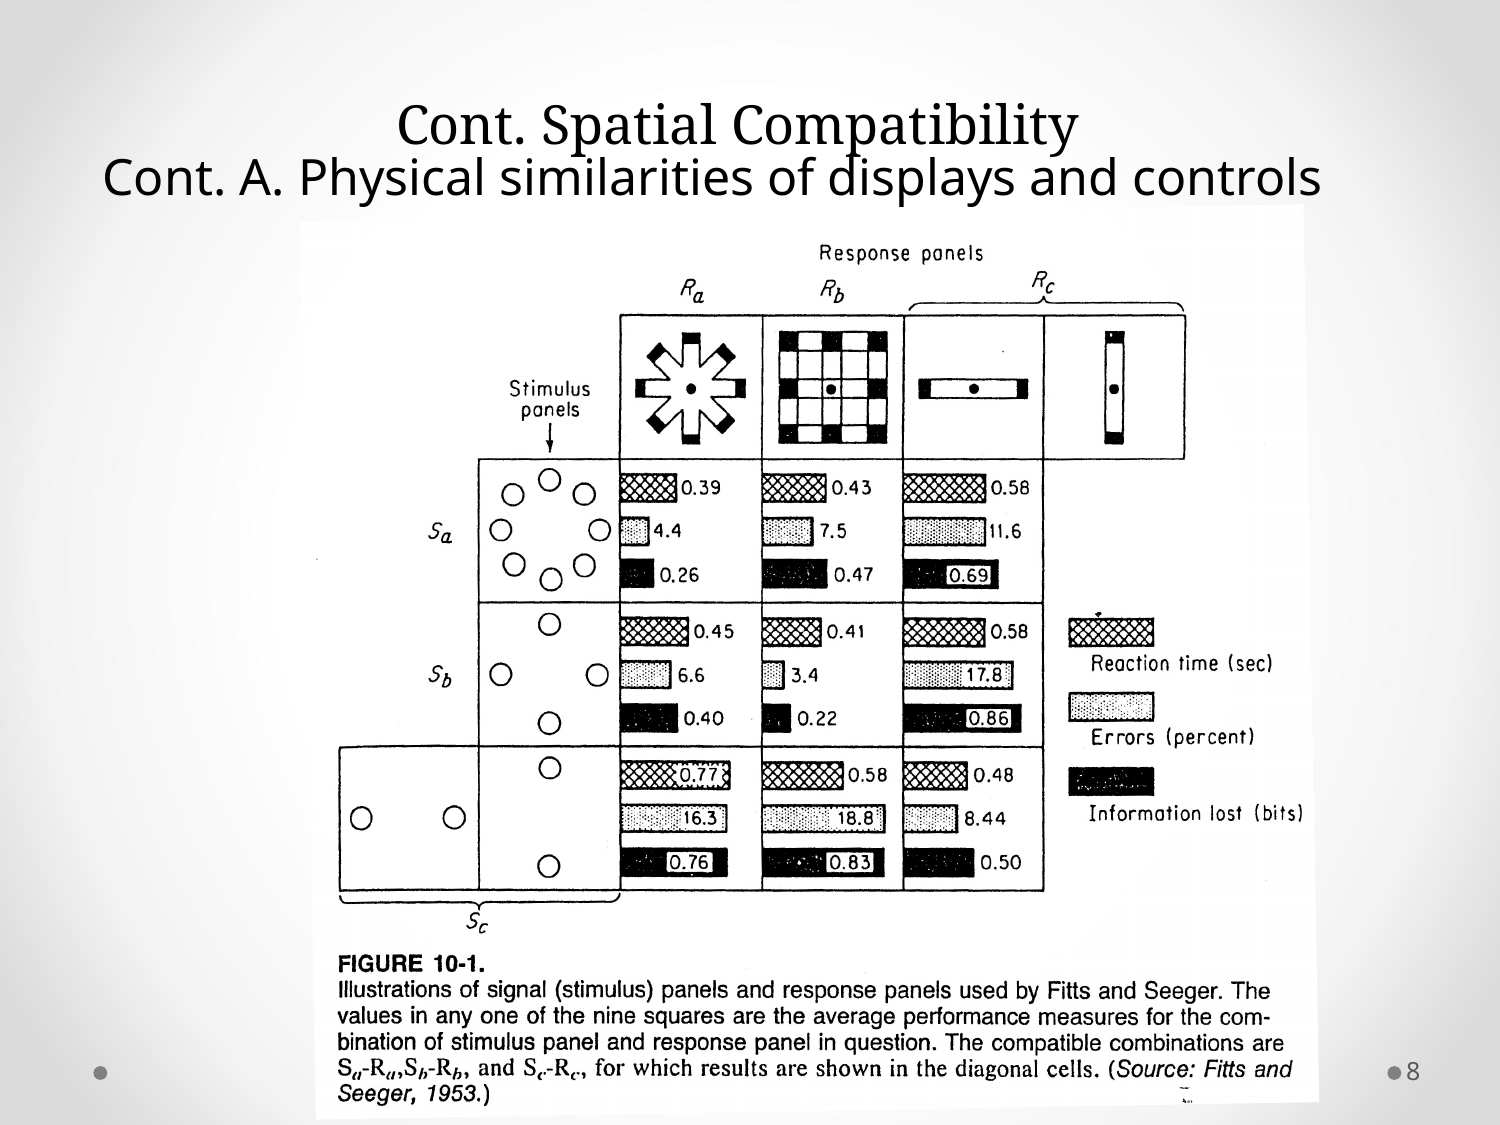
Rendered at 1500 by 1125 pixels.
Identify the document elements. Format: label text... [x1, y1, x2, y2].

title Cont. Spatial Compatibility [62, 62, 1413, 163]
picture [0, 1, 1500, 1125]
list Cont. A. Physical similarities of displays and controls [87, 137, 1438, 1113]
slide_number 8 [1401, 1042, 1494, 1103]
